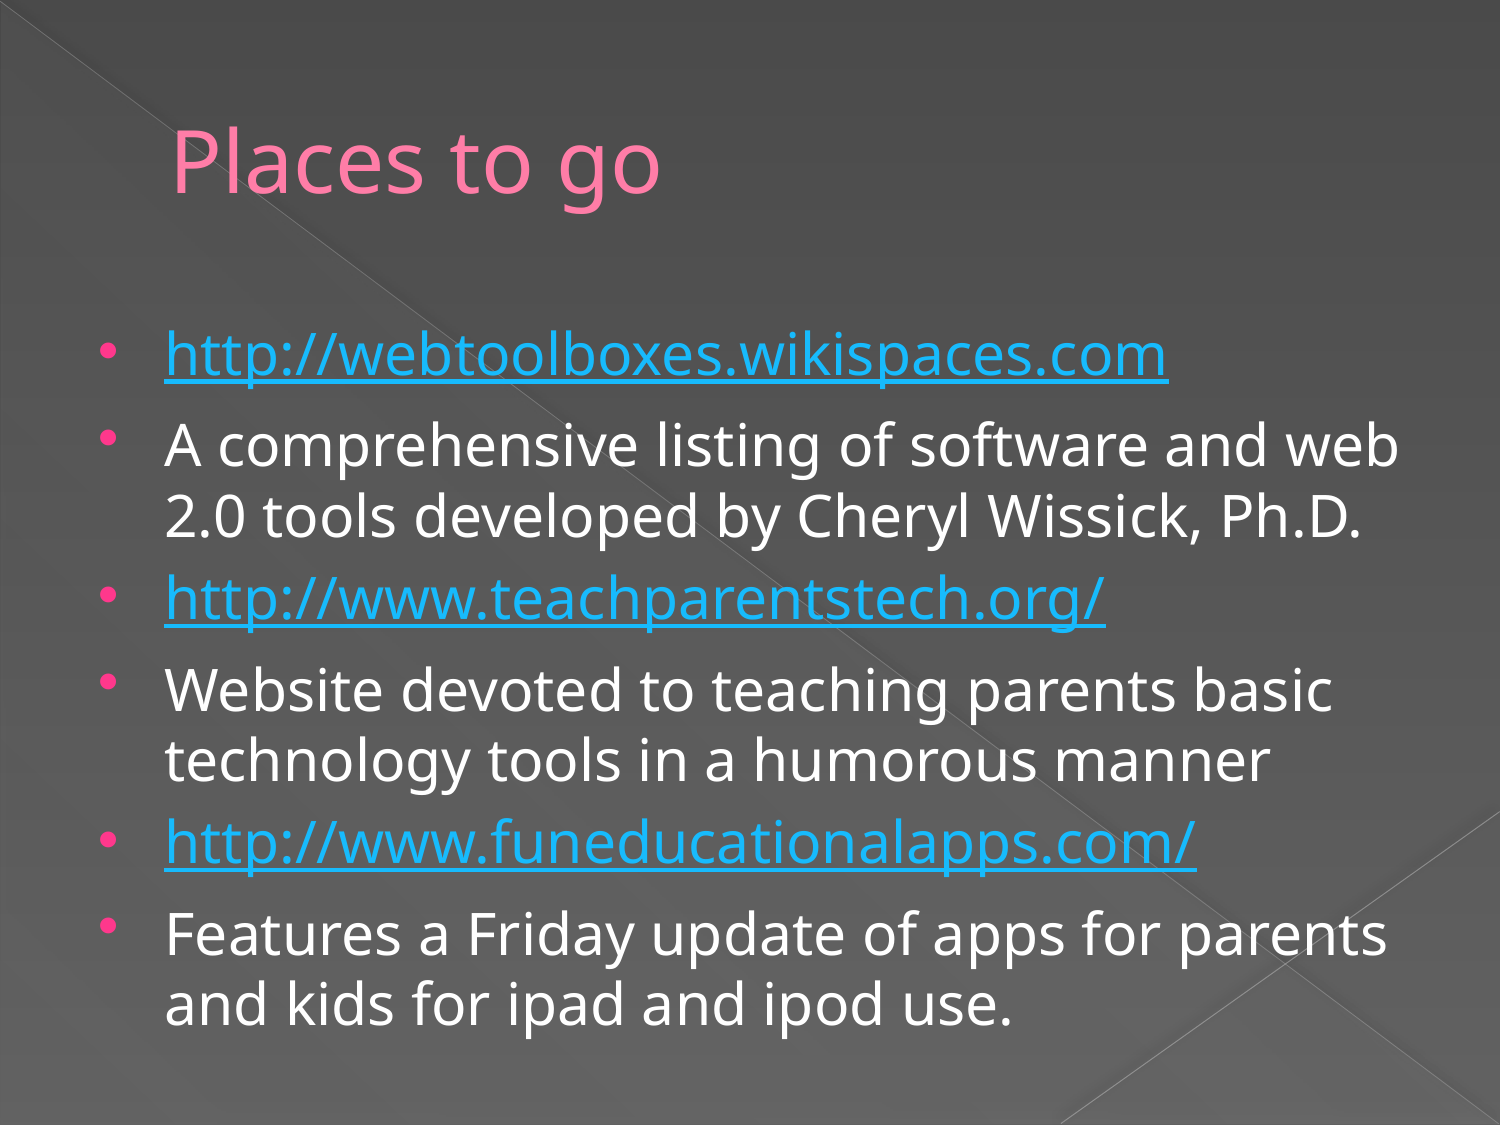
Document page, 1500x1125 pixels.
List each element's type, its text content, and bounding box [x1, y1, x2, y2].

title Places to go [75, 43, 1425, 274]
list http://webtoolboxes.wikispaces.com A comprehensive listing of software and web 2.0 tools developed by Cheryl Wissick, Ph.D. http://www.teachparentstech.org/ Website devoted to teaching parents basic technology tools in a humorous manner http://www.funeducationalapps.com/ Features a Friday update of apps for parents and kids for ipad and ipod use. [75, 308, 1425, 1059]
